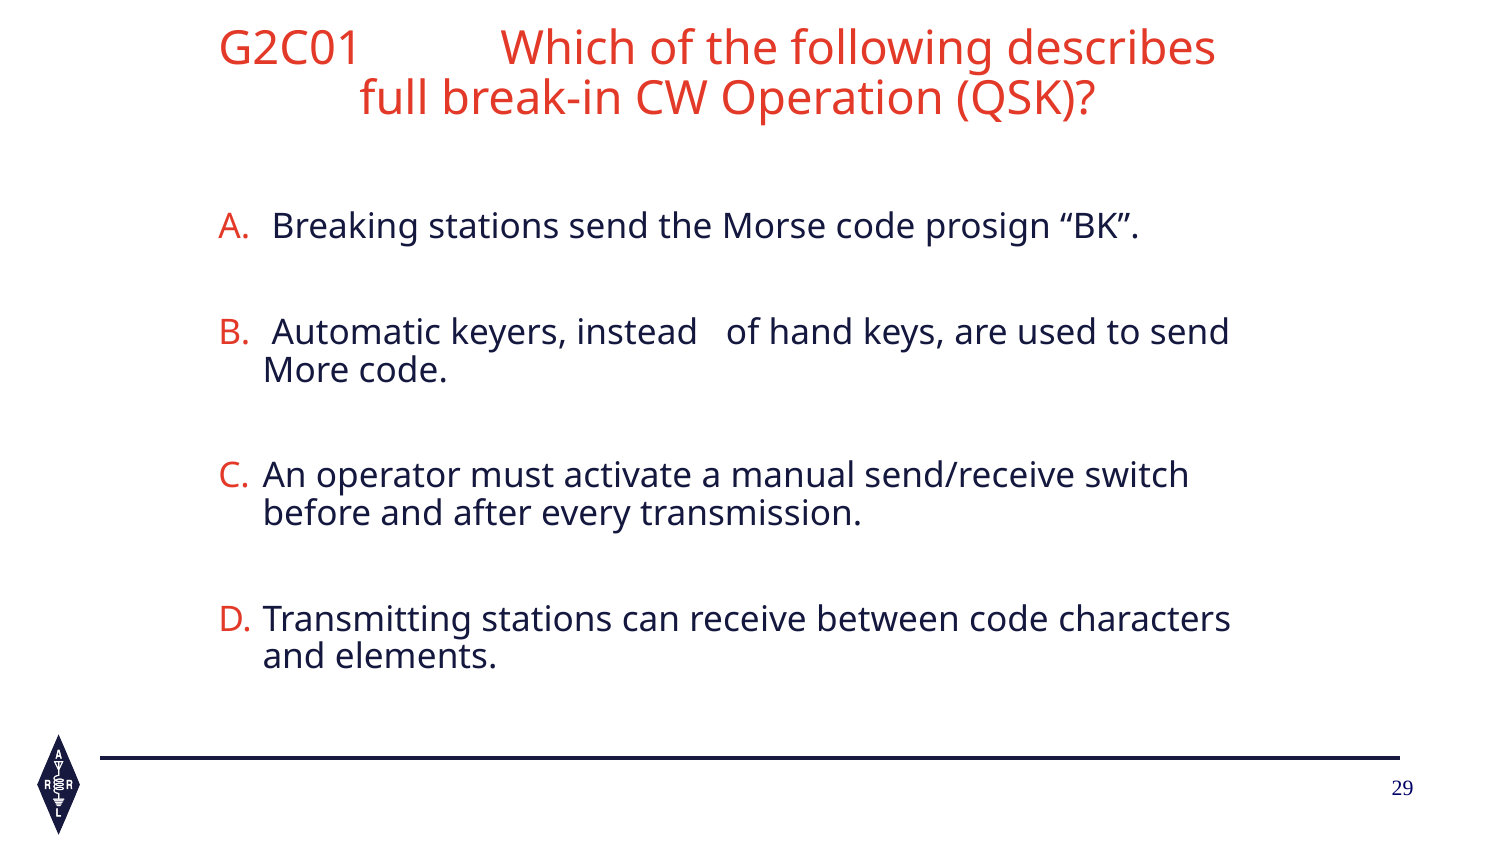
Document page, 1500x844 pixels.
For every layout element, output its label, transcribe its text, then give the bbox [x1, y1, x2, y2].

list Breaking stations send the Morse code prosign “BK”. Automatic keyers, instead of hand keys, are used to send More code. An operator must activate a manual send/receive switch before and after every transmission. Transmitting stations can receive between code characters and elements. [218, 202, 1282, 723]
picture [37, 734, 80, 835]
title G2C01 Which of the following describes full break-in CW Operation (QSK)? [218, 17, 1282, 173]
text_box 29 [1353, 768, 1425, 827]
